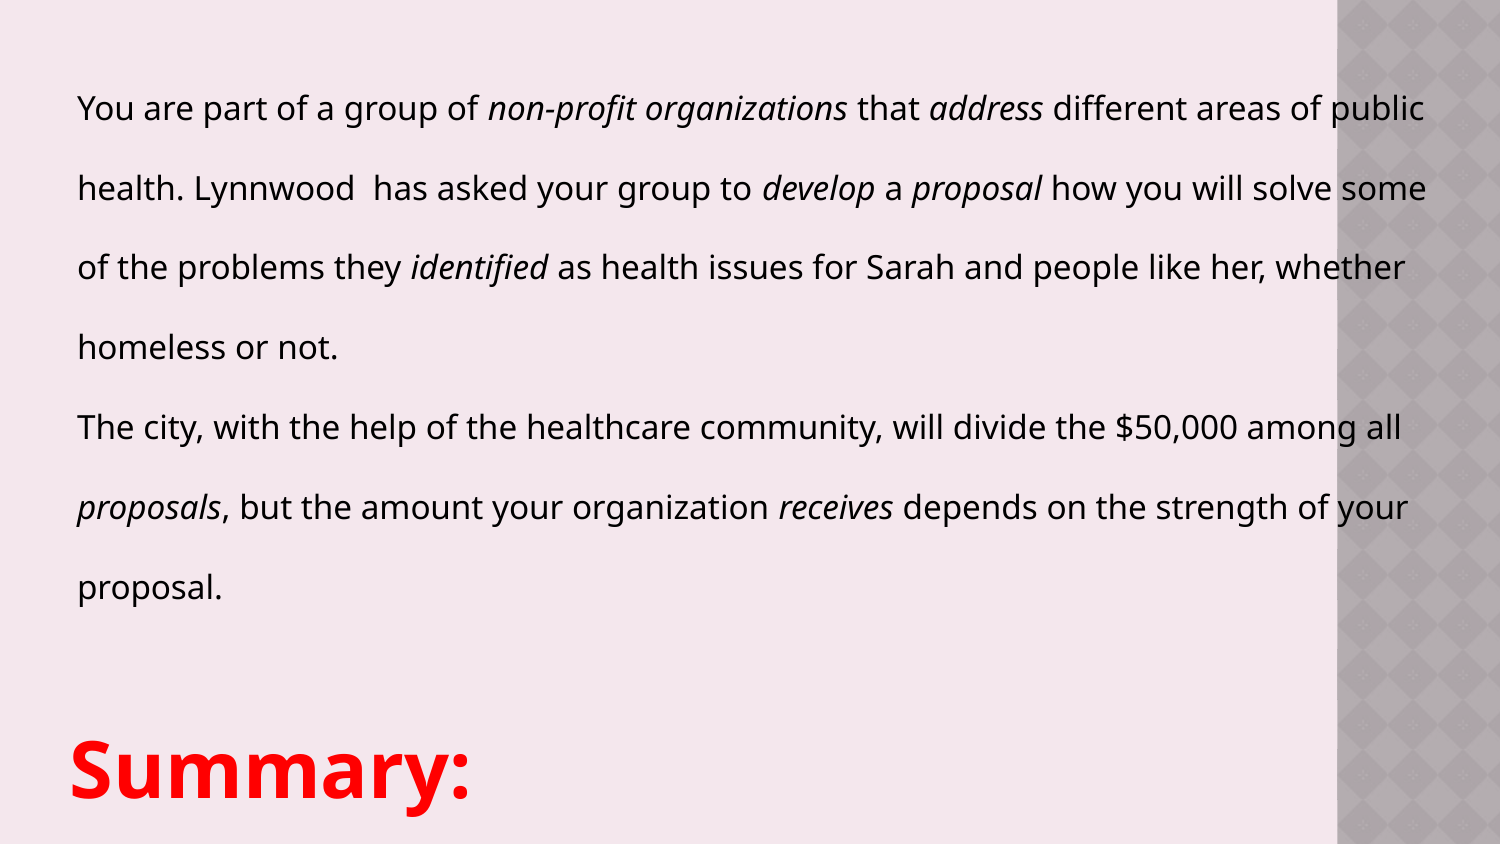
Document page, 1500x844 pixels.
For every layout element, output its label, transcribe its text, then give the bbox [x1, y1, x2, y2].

list You are part of a group of non-profit organizations that address different areas of public health. Lynnwood has asked your group to develop a proposal how you will solve some of the problems they identified as health issues for Sarah and people like her, whether homeless or not. The city, with the help of the healthcare community, will divide the $50,000 among all proposals, but the amount your organization receives depends on the strength of your proposal. [62, 39, 1451, 636]
title Summary: [62, 673, 1250, 815]
